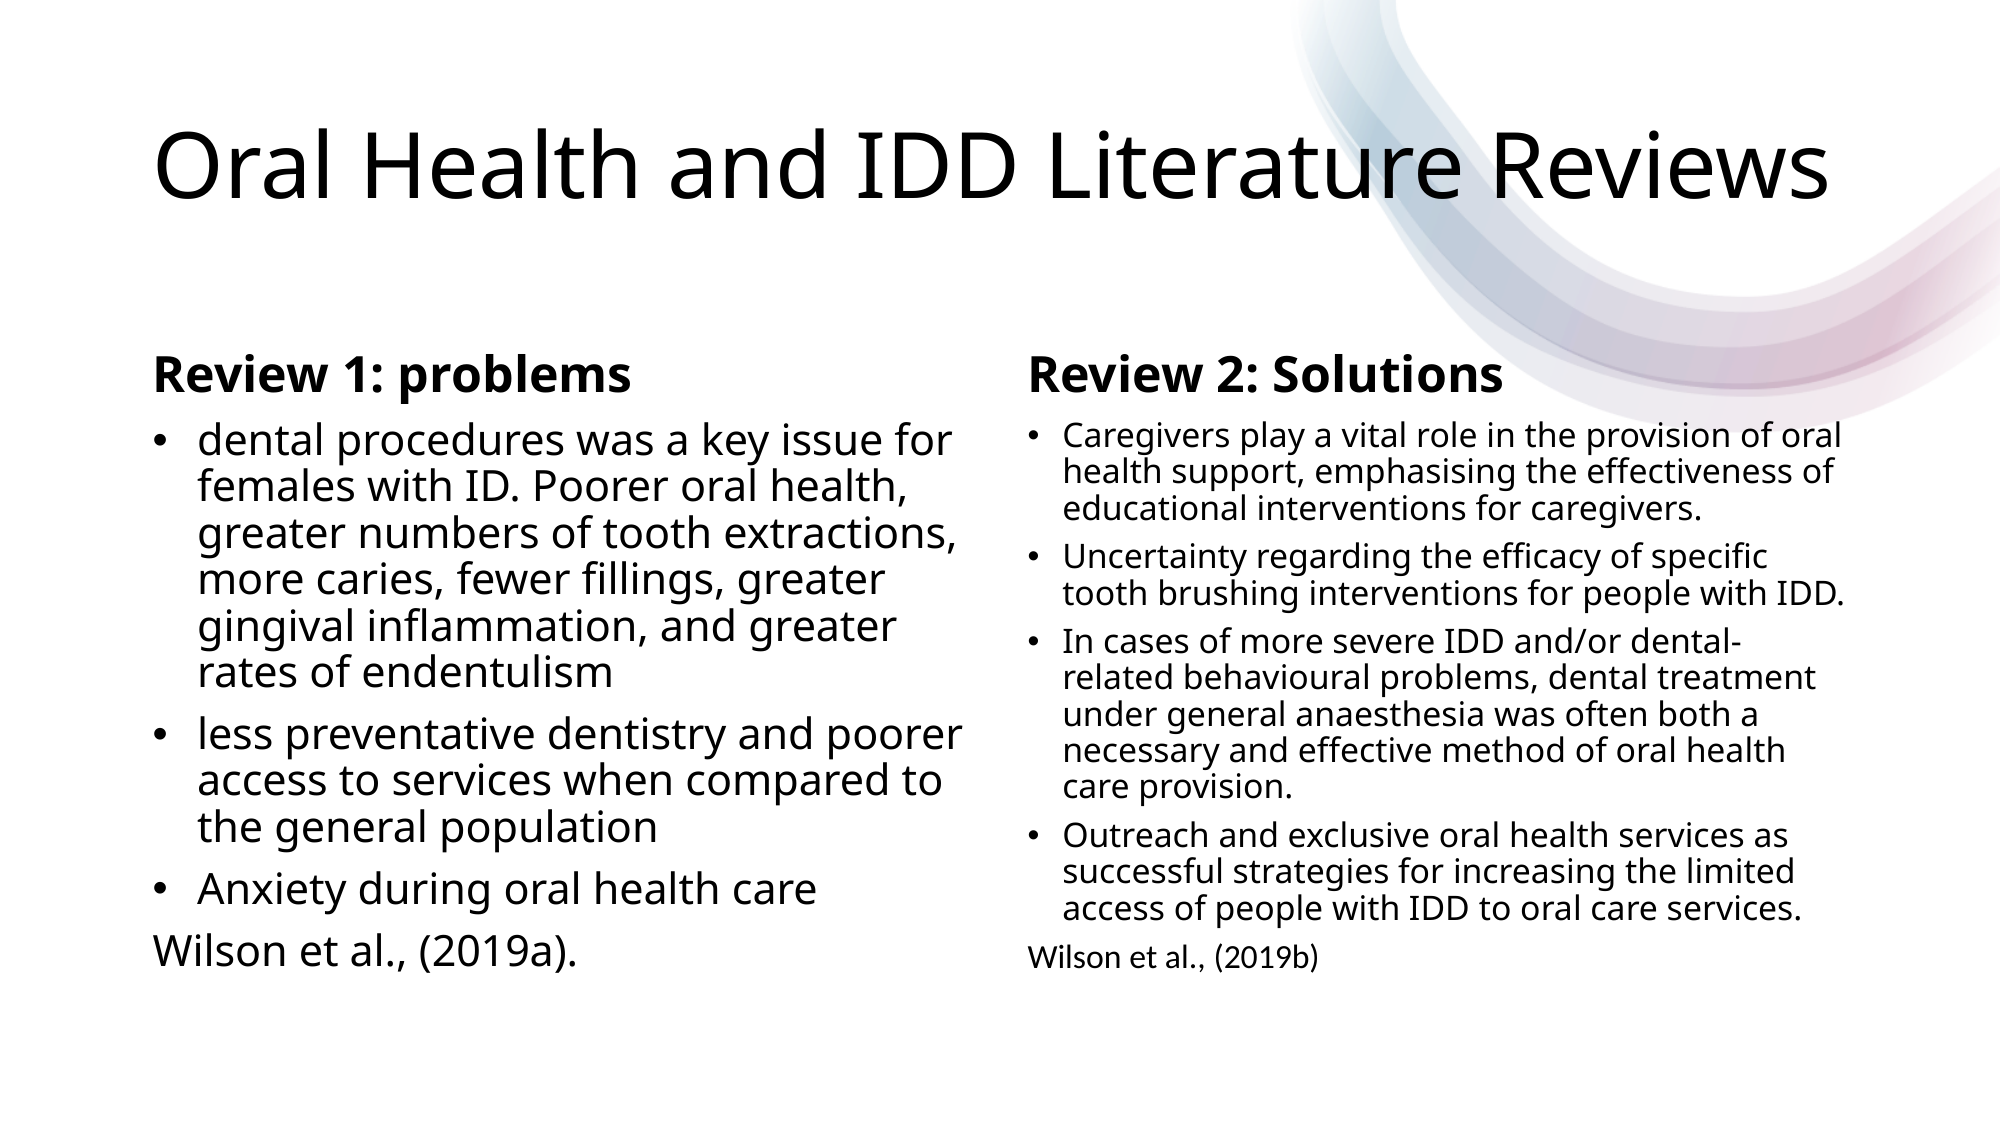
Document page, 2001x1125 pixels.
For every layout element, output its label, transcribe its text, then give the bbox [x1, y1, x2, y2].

list Caregivers play a vital role in the provision of oral health support, emphasising the effectiveness of educational interventions for caregivers. Uncertainty regarding the efficacy of specific tooth brushing interventions for people with IDD. In cases of more severe IDD and/or dental-related behavioural problems, dental treatment under general anaesthesia was often both a necessary and effective method of oral health care provision. Outreach and exclusive oral health services as successful strategies for increasing the limited access of people with IDD to oral care services. Wilson et al., (2019b) [1012, 410, 1863, 1016]
title Oral Health and IDD Literature Reviews [137, 59, 1863, 278]
list Review 1: problems [137, 275, 984, 410]
list dental procedures was a key issue for females with ID. Poorer oral health, greater numbers of tooth extractions, more caries, fewer fillings, greater gingival inflammation, and greater rates of endentulism less preventative dentistry and poorer access to services when compared to the general population Anxiety during oral health care Wilson et al., (2019a). [137, 410, 984, 1016]
picture [0, 0, 2000, 1125]
list Review 2: Solutions [1012, 275, 1863, 410]
